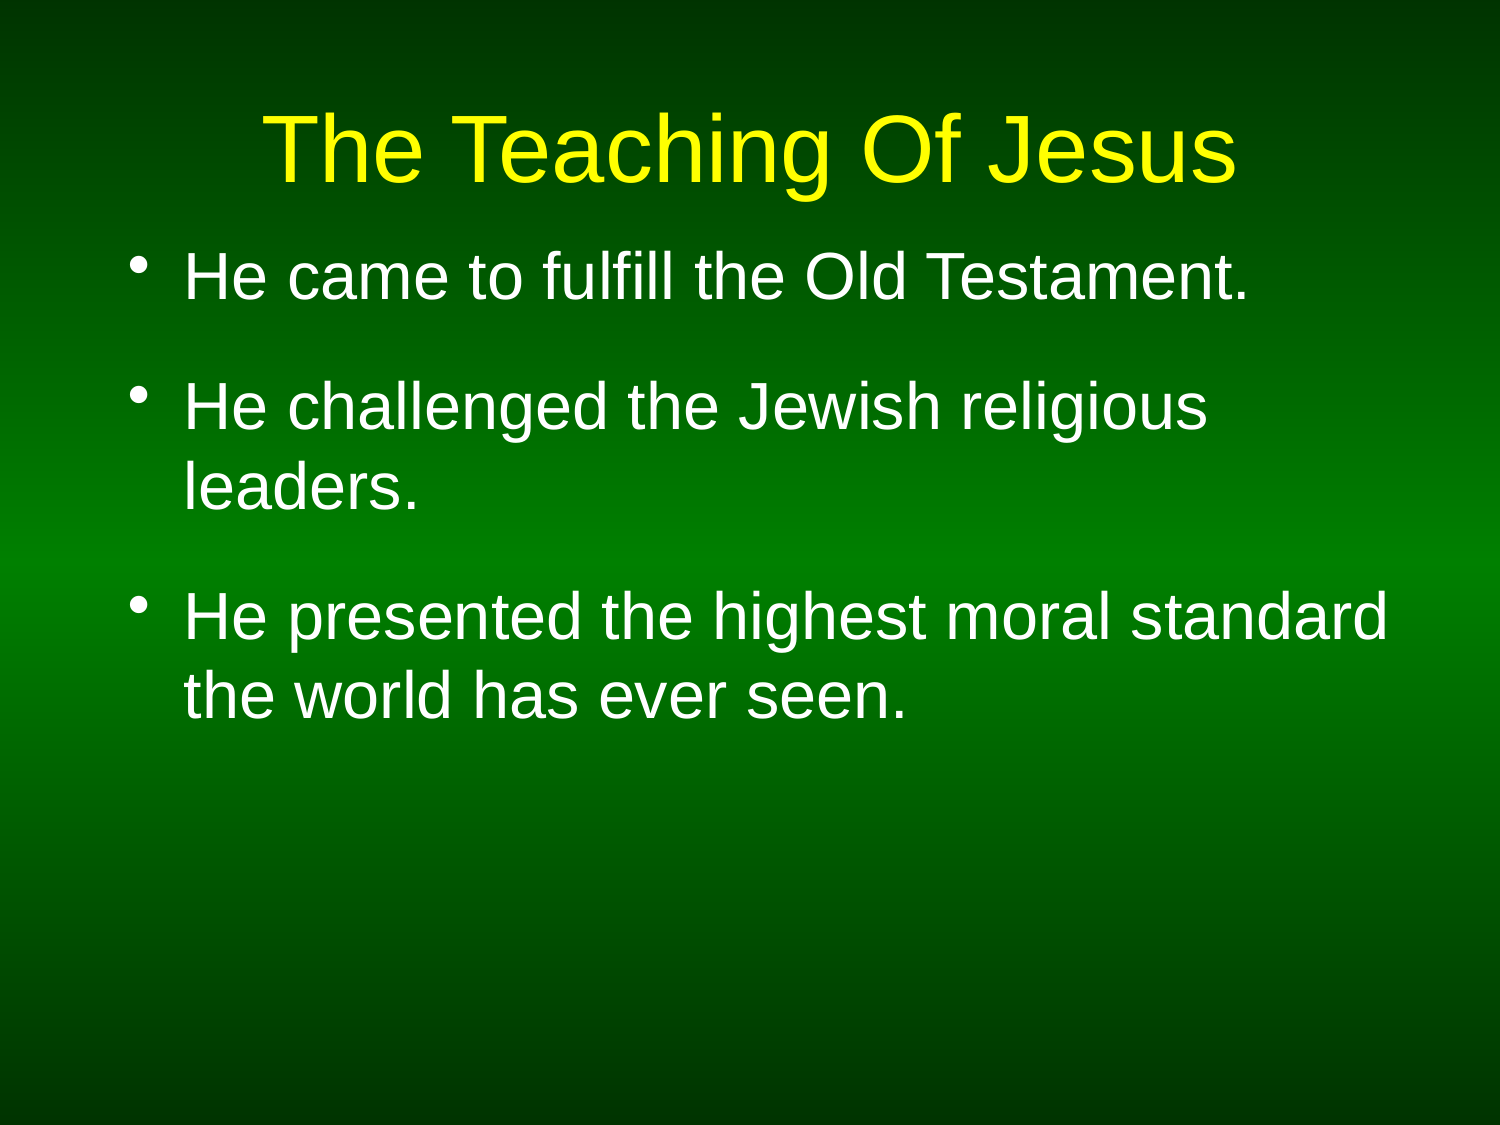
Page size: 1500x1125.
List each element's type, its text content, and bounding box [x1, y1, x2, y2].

title The Teaching Of Jesus [37, 50, 1463, 238]
list He came to fulfill the Old Testament. He challenged the Jewish religious leaders. He presented the highest moral standard the world has ever seen. [112, 224, 1463, 1038]
